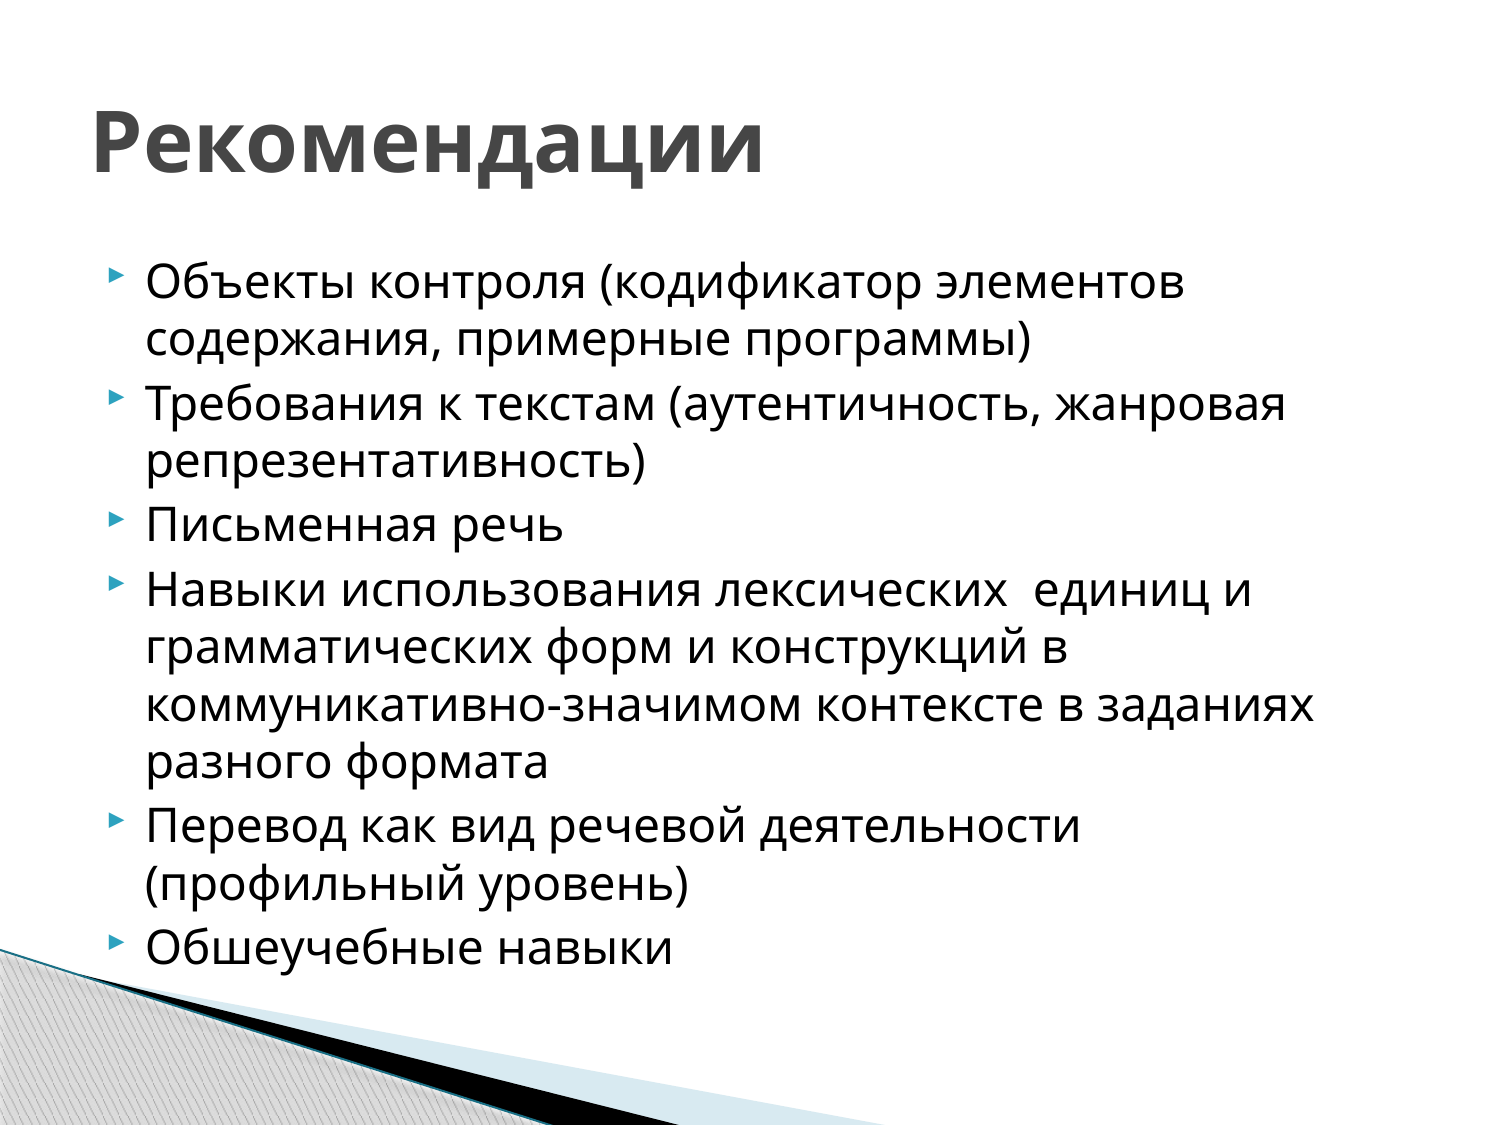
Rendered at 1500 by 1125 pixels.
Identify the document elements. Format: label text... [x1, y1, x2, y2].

title Рекомендации [75, 45, 1425, 233]
list Объекты контроля (кодификатор элементов содержания, примерные программы) Требования к текстам (аутентичность, жанровая репрезентативность) Письменная речь Навыки использования лексических единиц и грамматических форм и конструкций в коммуникативно-значимом контексте в заданиях разного формата Перевод как вид речевой деятельности (профильный уровень) Обшеучебные навыки [75, 243, 1425, 986]
